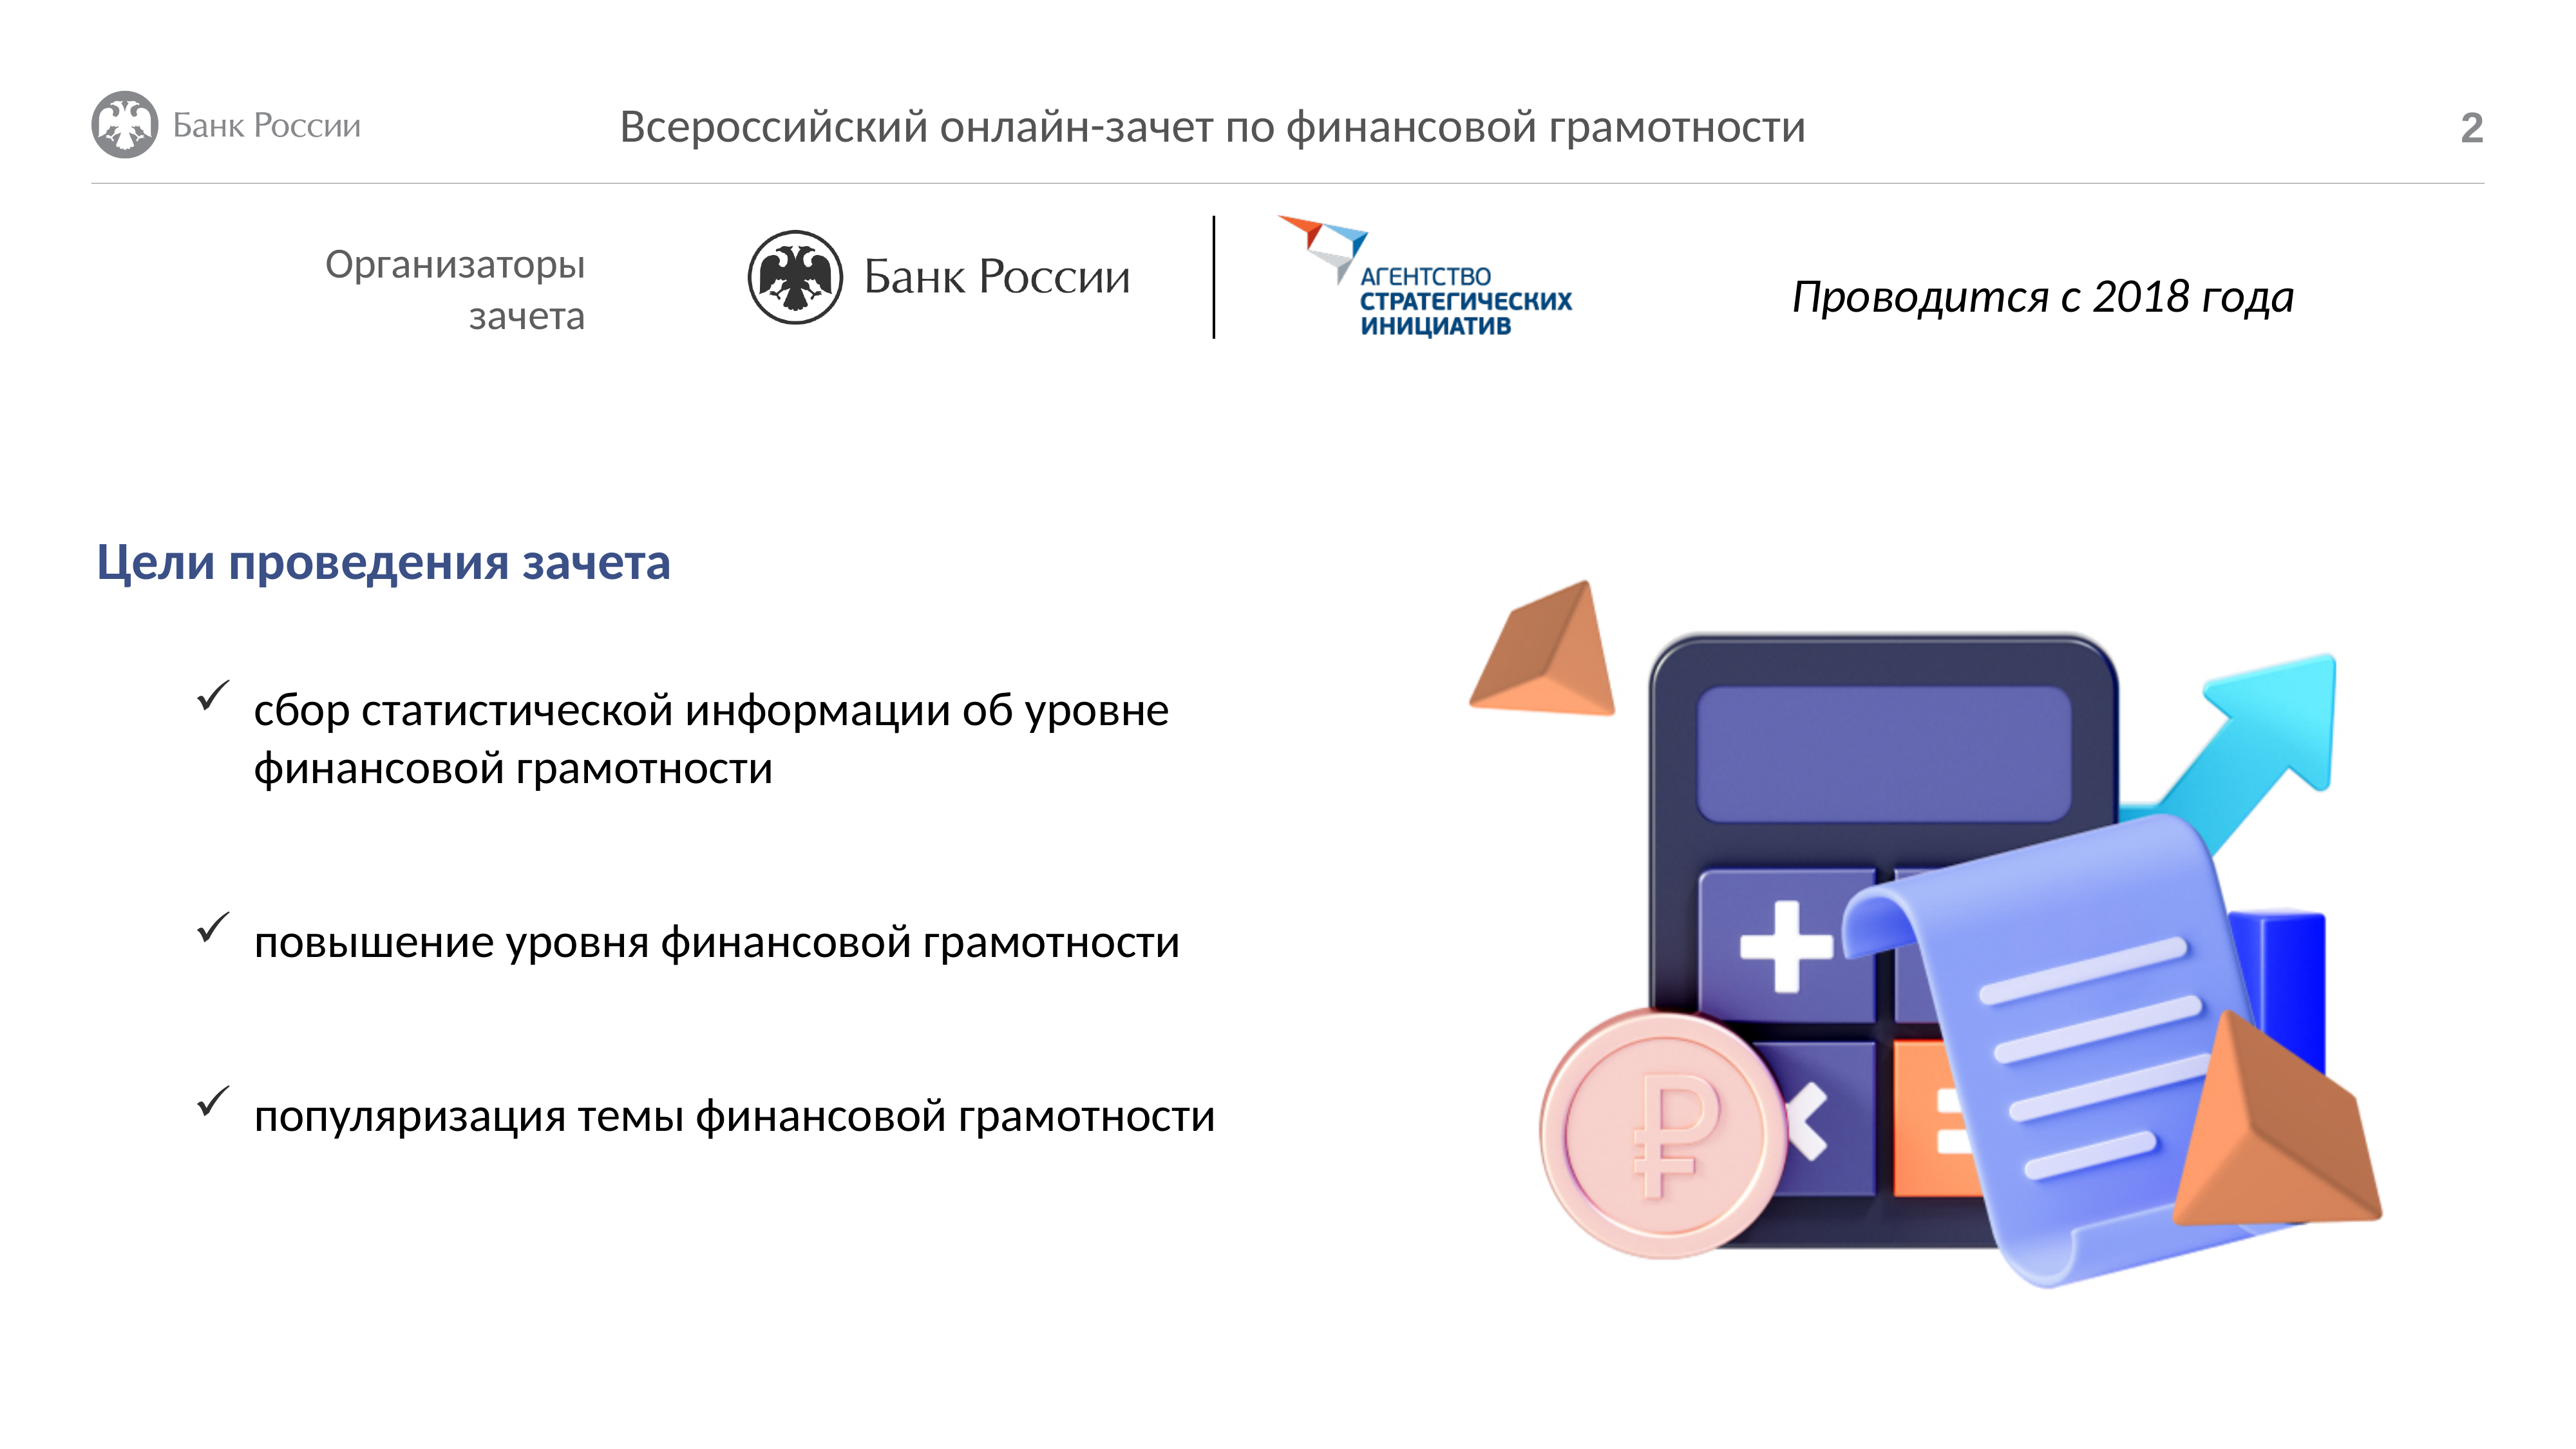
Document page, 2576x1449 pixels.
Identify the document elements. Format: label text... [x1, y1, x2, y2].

picture [1277, 215, 1573, 339]
text_box Цели проведения зачета сбор статистической информации об уровне финансовой грамотности повышение уровня финансовой грамотности популяризация темы финансовой грамотности [87, 488, 1440, 1146]
text_box Организаторы зачета [316, 230, 606, 343]
text_box Проводится с 2018 года [1781, 259, 2363, 327]
picture [1421, 567, 2489, 1350]
text_box Всероссийский онлайн-зачет по финансовой грамотности [611, 89, 1818, 157]
slide_number 2 [2327, 91, 2485, 160]
picture [748, 230, 1128, 325]
picture [91, 91, 359, 158]
